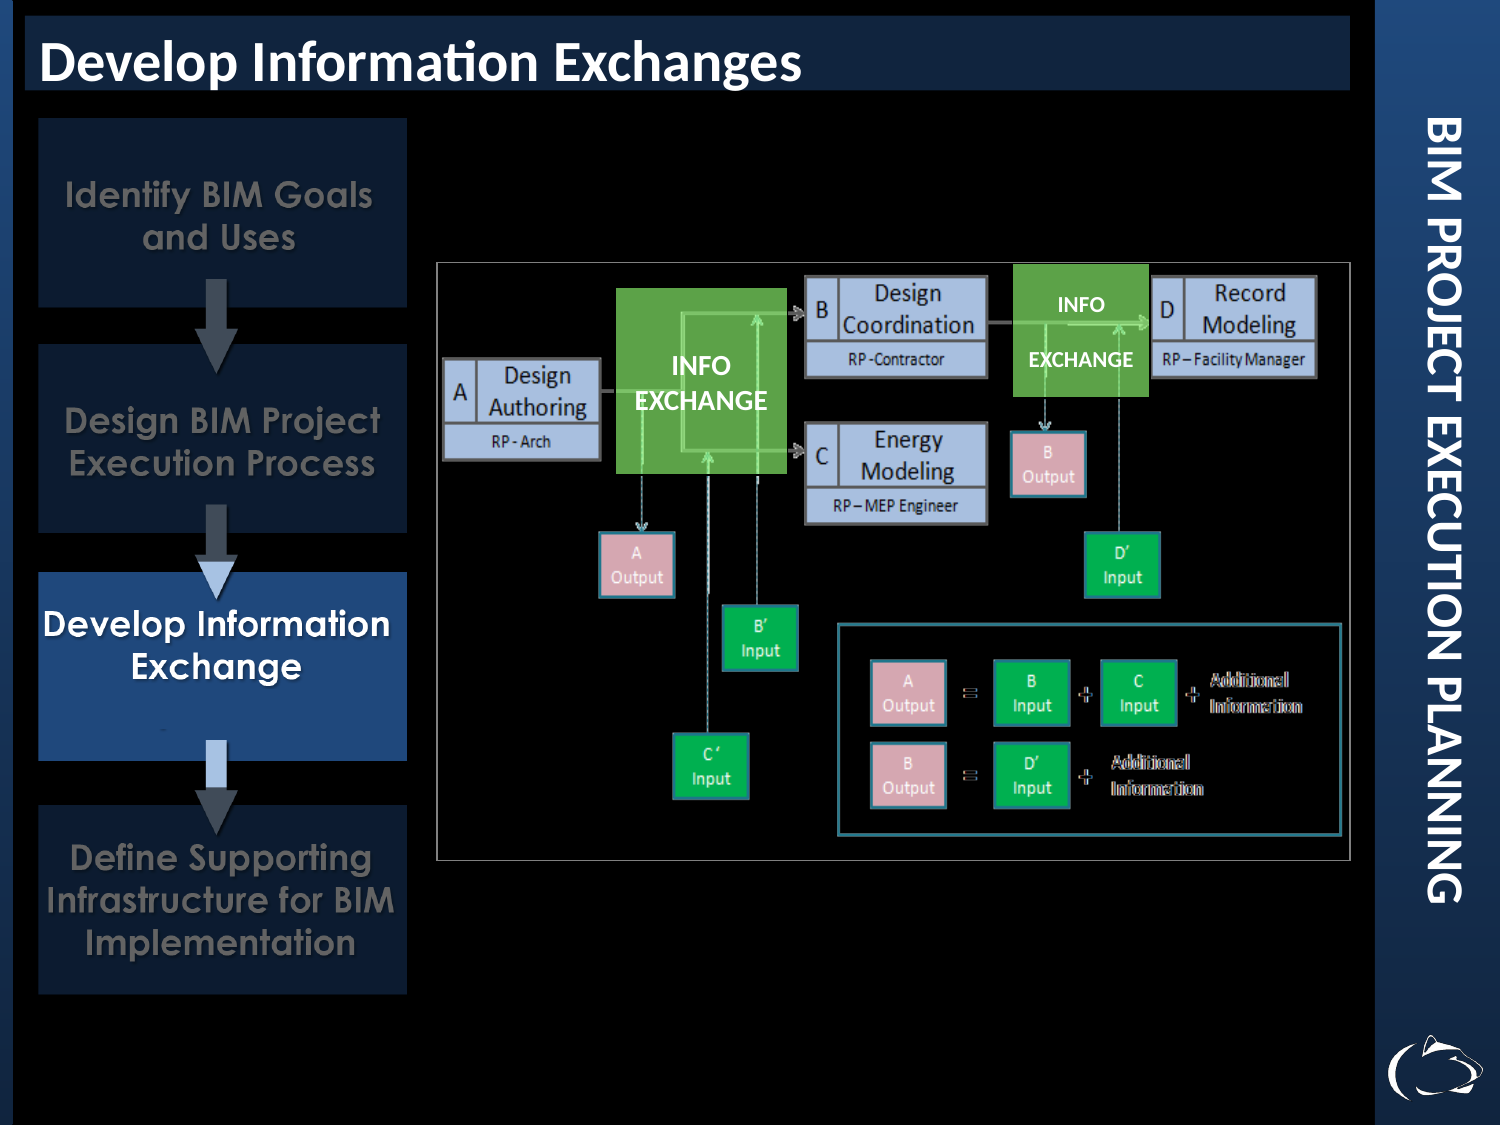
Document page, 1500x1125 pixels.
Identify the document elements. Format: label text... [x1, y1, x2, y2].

text_box Develop Information Exchanges [24, 15, 1350, 91]
text_box [26, 784, 457, 1120]
picture [1374, 1026, 1500, 1113]
picture [38, 112, 413, 1012]
text_box [26, 101, 445, 565]
picture [437, 263, 1350, 861]
